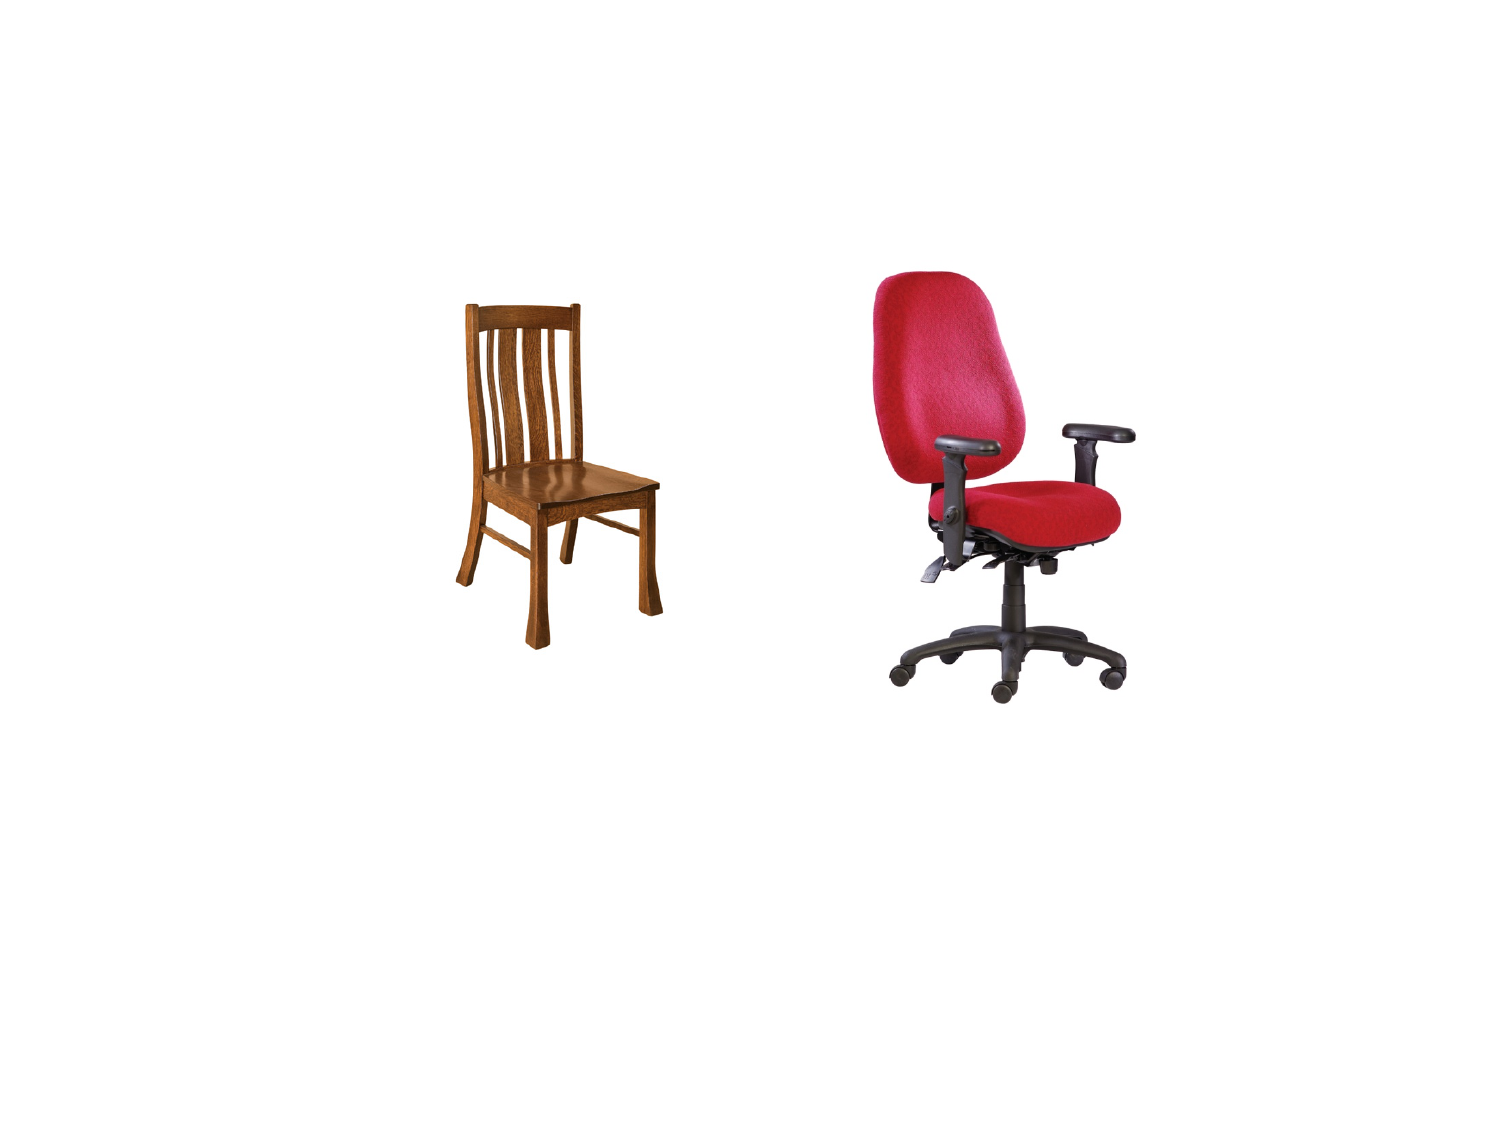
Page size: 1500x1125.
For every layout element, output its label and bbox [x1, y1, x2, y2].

picture [387, 262, 688, 663]
picture [799, 162, 1191, 751]
